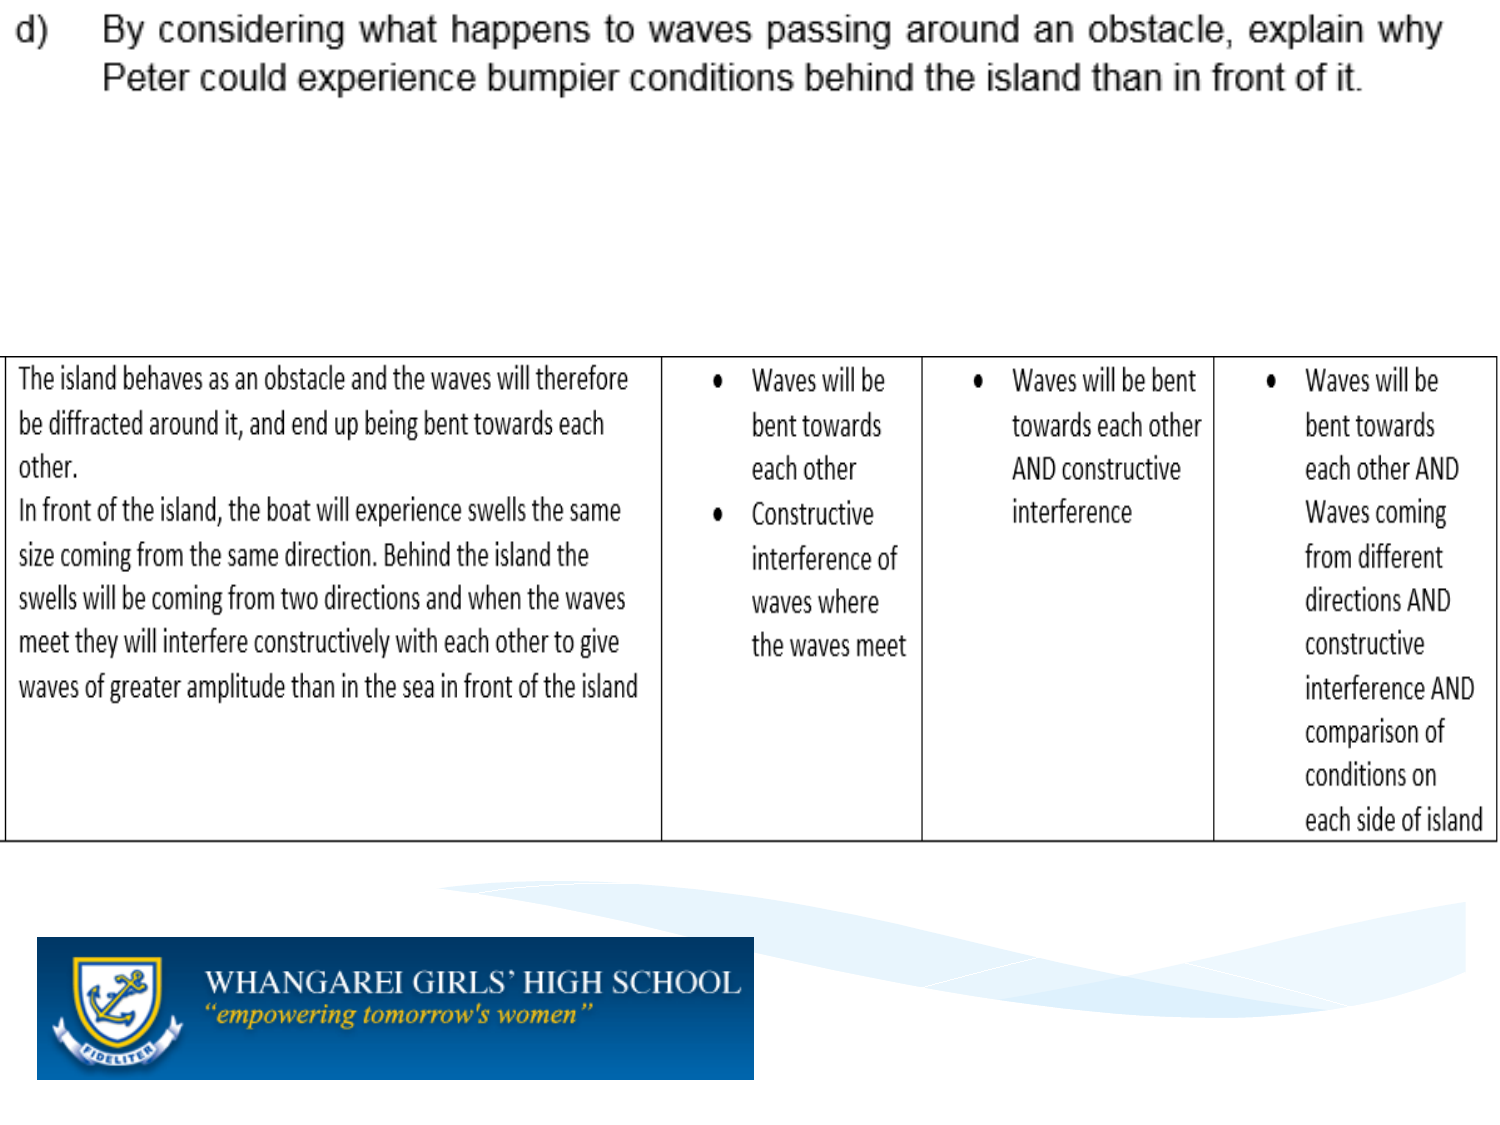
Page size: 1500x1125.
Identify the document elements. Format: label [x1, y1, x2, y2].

picture [0, 356, 1500, 851]
picture [0, 0, 1463, 120]
picture [37, 937, 754, 1080]
